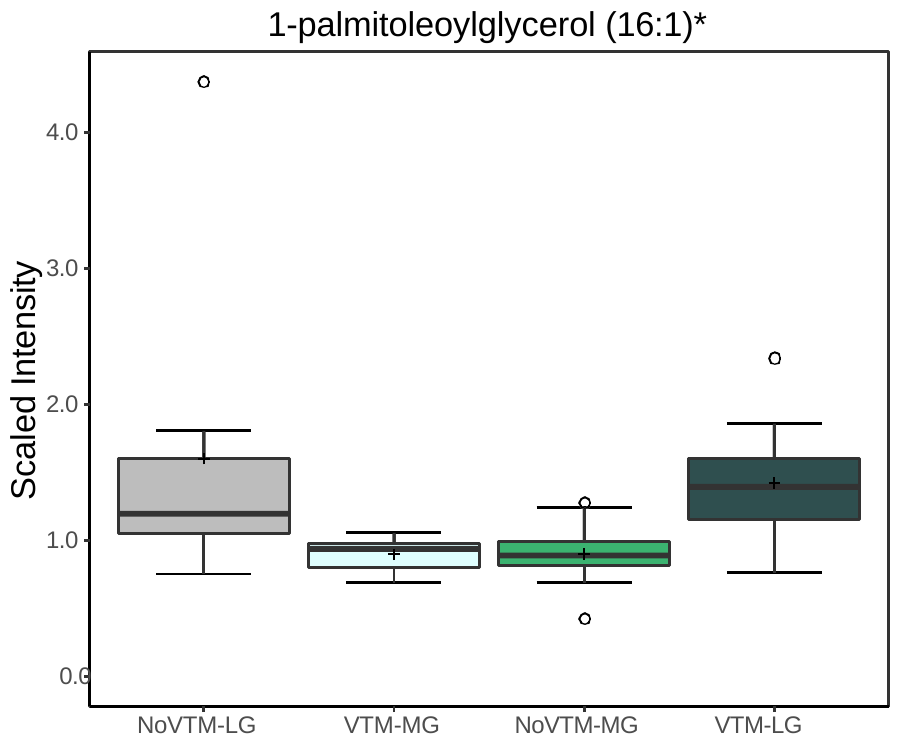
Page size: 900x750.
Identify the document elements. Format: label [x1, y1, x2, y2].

text_box [1, 250, 82, 503]
text_box [44, 522, 82, 554]
slide_number [134, 713, 266, 750]
text_box [265, 0, 713, 44]
text_box [83, 50, 891, 738]
footer [57, 661, 95, 750]
text_box [44, 114, 82, 146]
